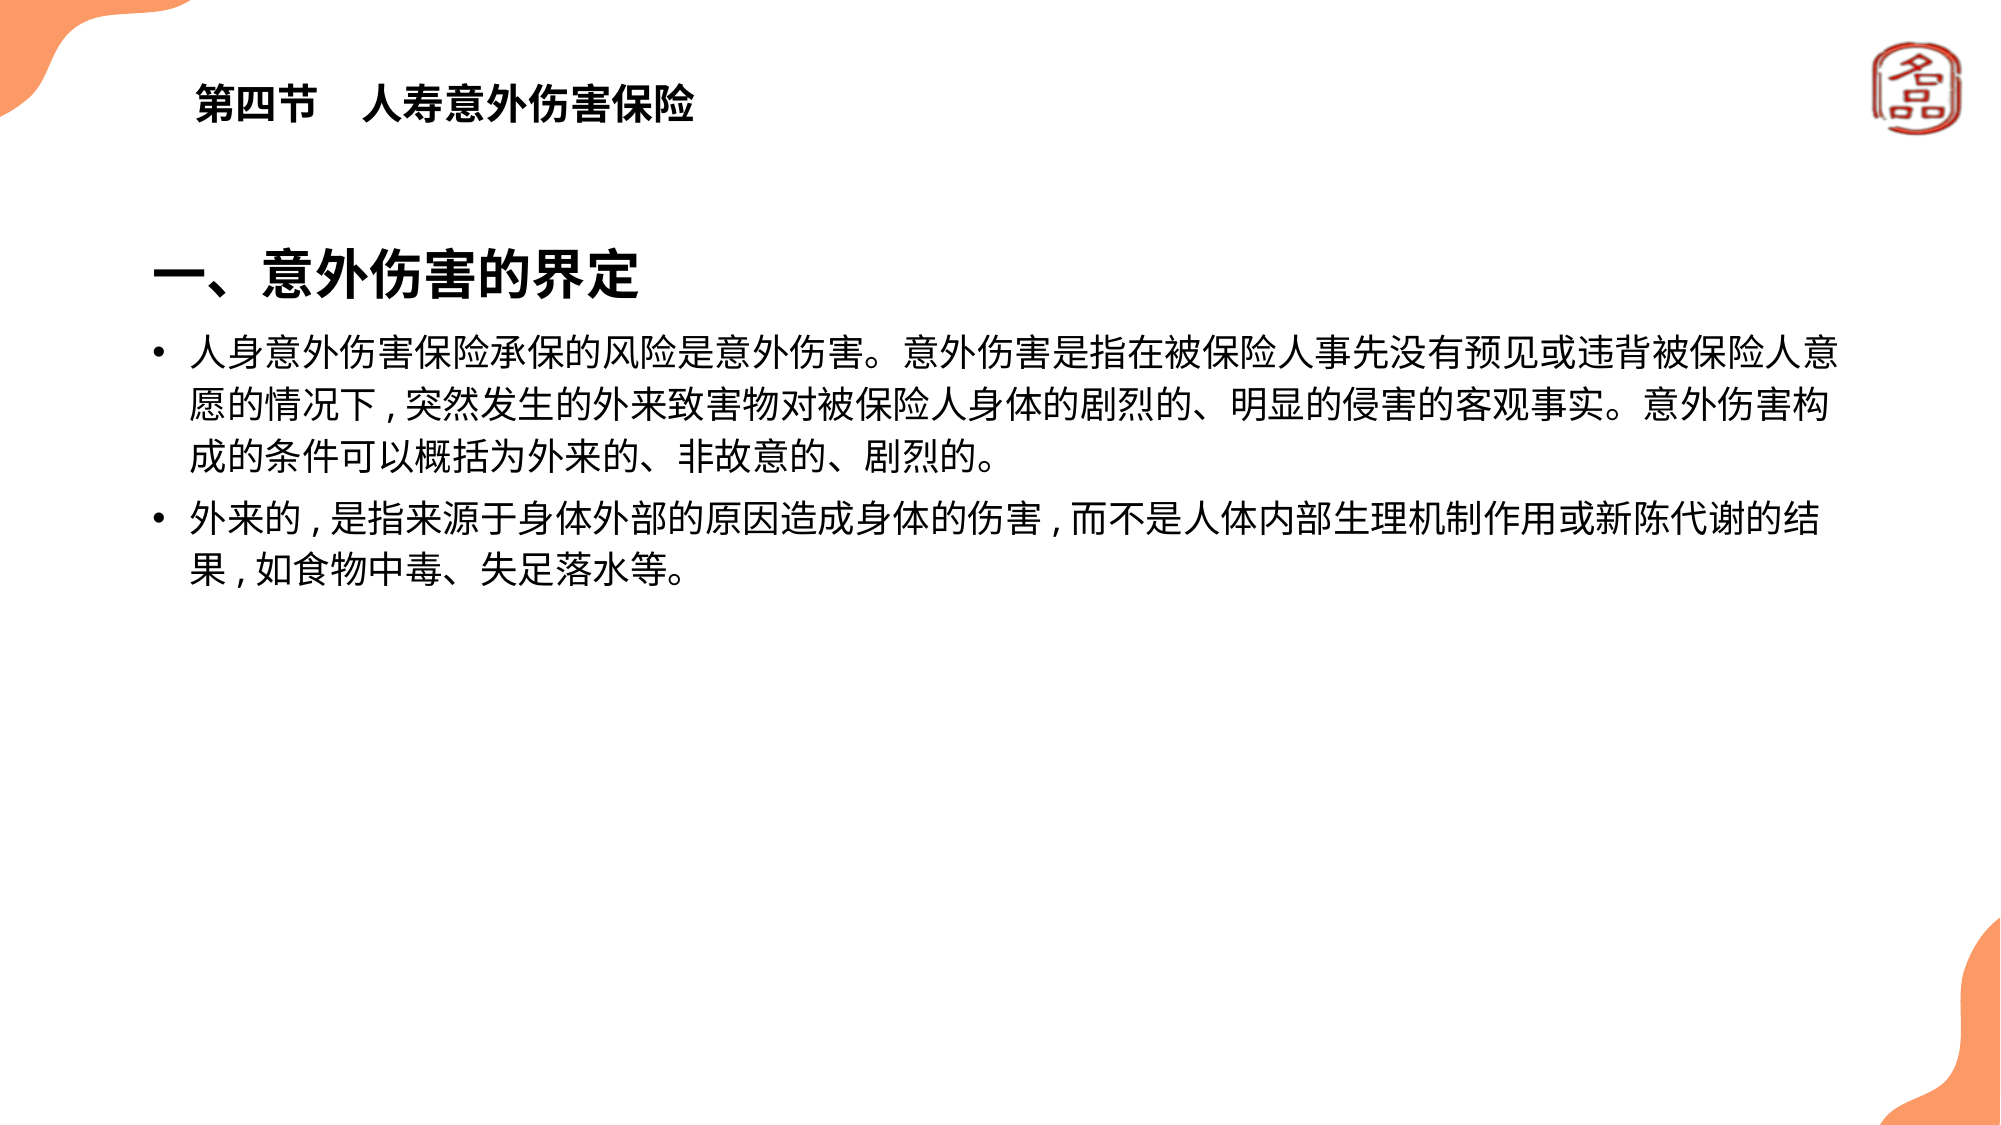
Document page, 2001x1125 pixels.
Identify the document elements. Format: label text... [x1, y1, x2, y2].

title 第四节 人寿意外伤害保险 [137, 60, 1863, 152]
picture [1861, 10, 1990, 147]
list 一、意外伤害的界定 人身意外伤害保险承保的风险是意外伤害。意外伤害是指在被保险人事先没有预见或违背被保险人意愿的情况下,突然发生的外来致害物对被保险人身体的剧烈的、明显的侵害的客观事实。意外伤害构成的条件可以概括为外来的、非故意的、剧烈的。 外来的,是指来源于身体外部的原因造成身体的伤害,而不是人体内部生理机制作用或新陈代谢的结果,如食物中毒、失足落水等。 [137, 217, 1863, 1031]
